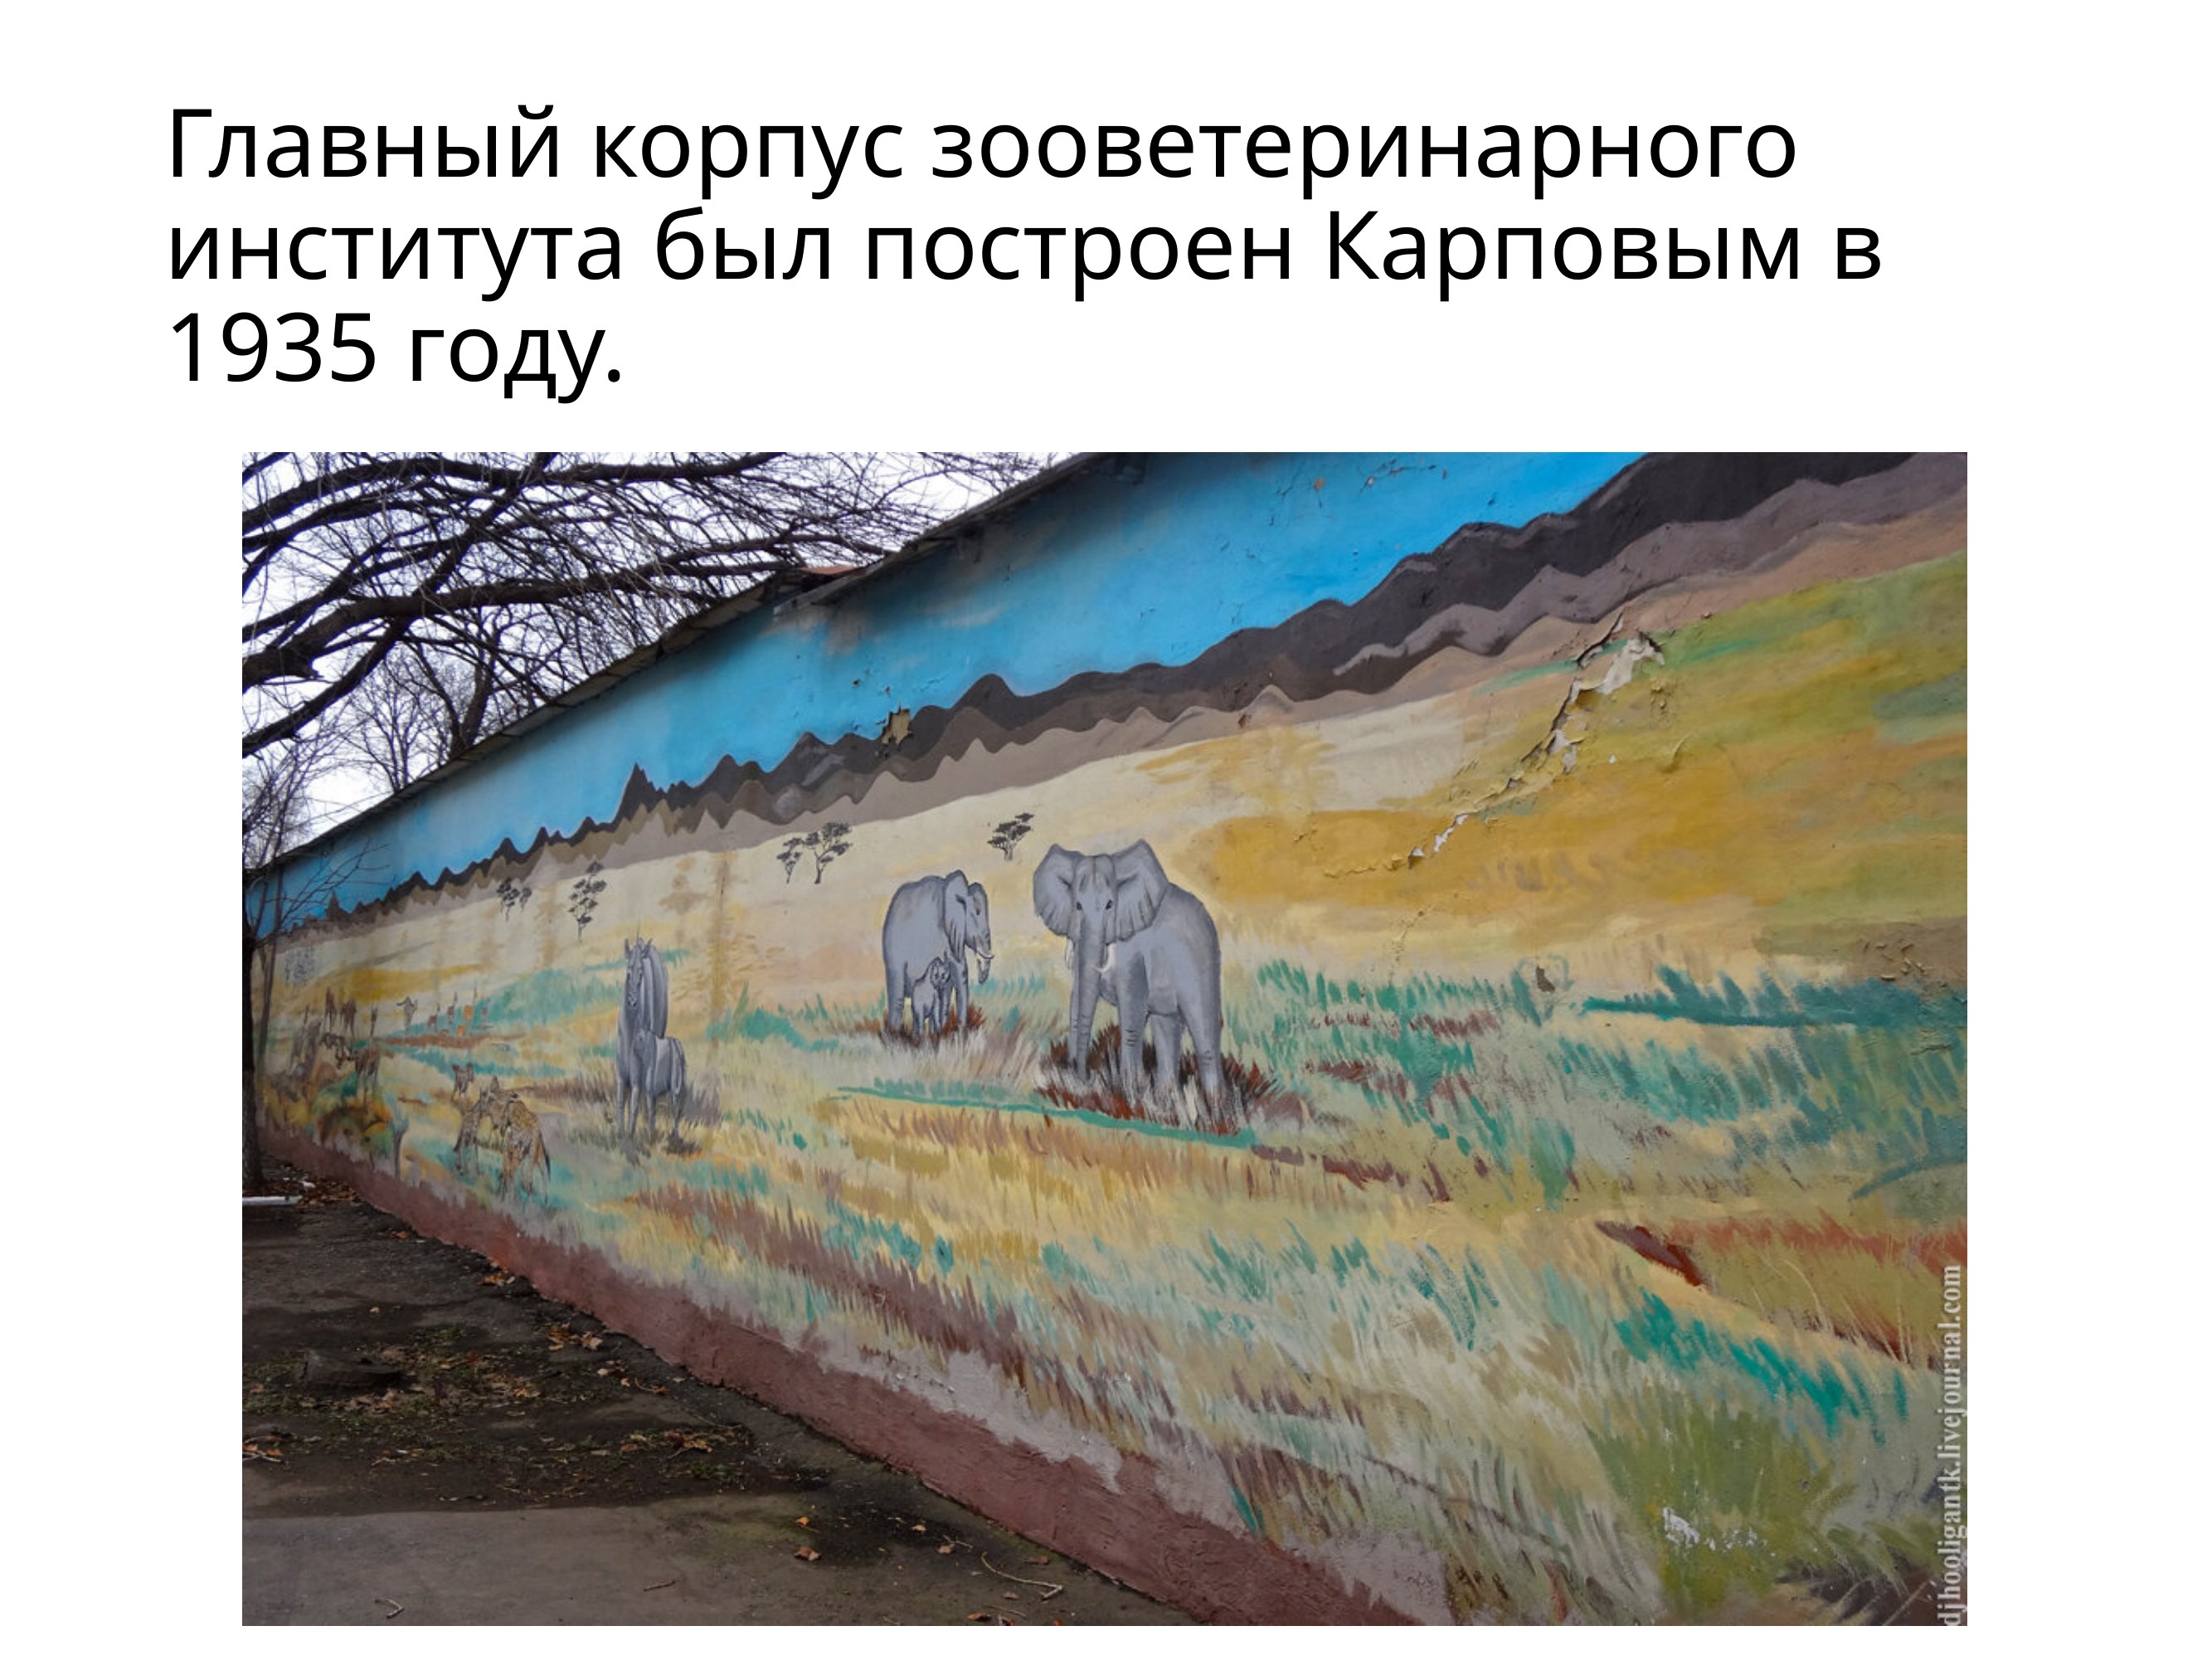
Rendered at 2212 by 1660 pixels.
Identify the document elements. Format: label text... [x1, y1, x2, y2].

title Главный корпус зооветеринарного института был построен Карповым в 1935 году. [152, 88, 2060, 409]
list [242, 452, 1967, 1626]
